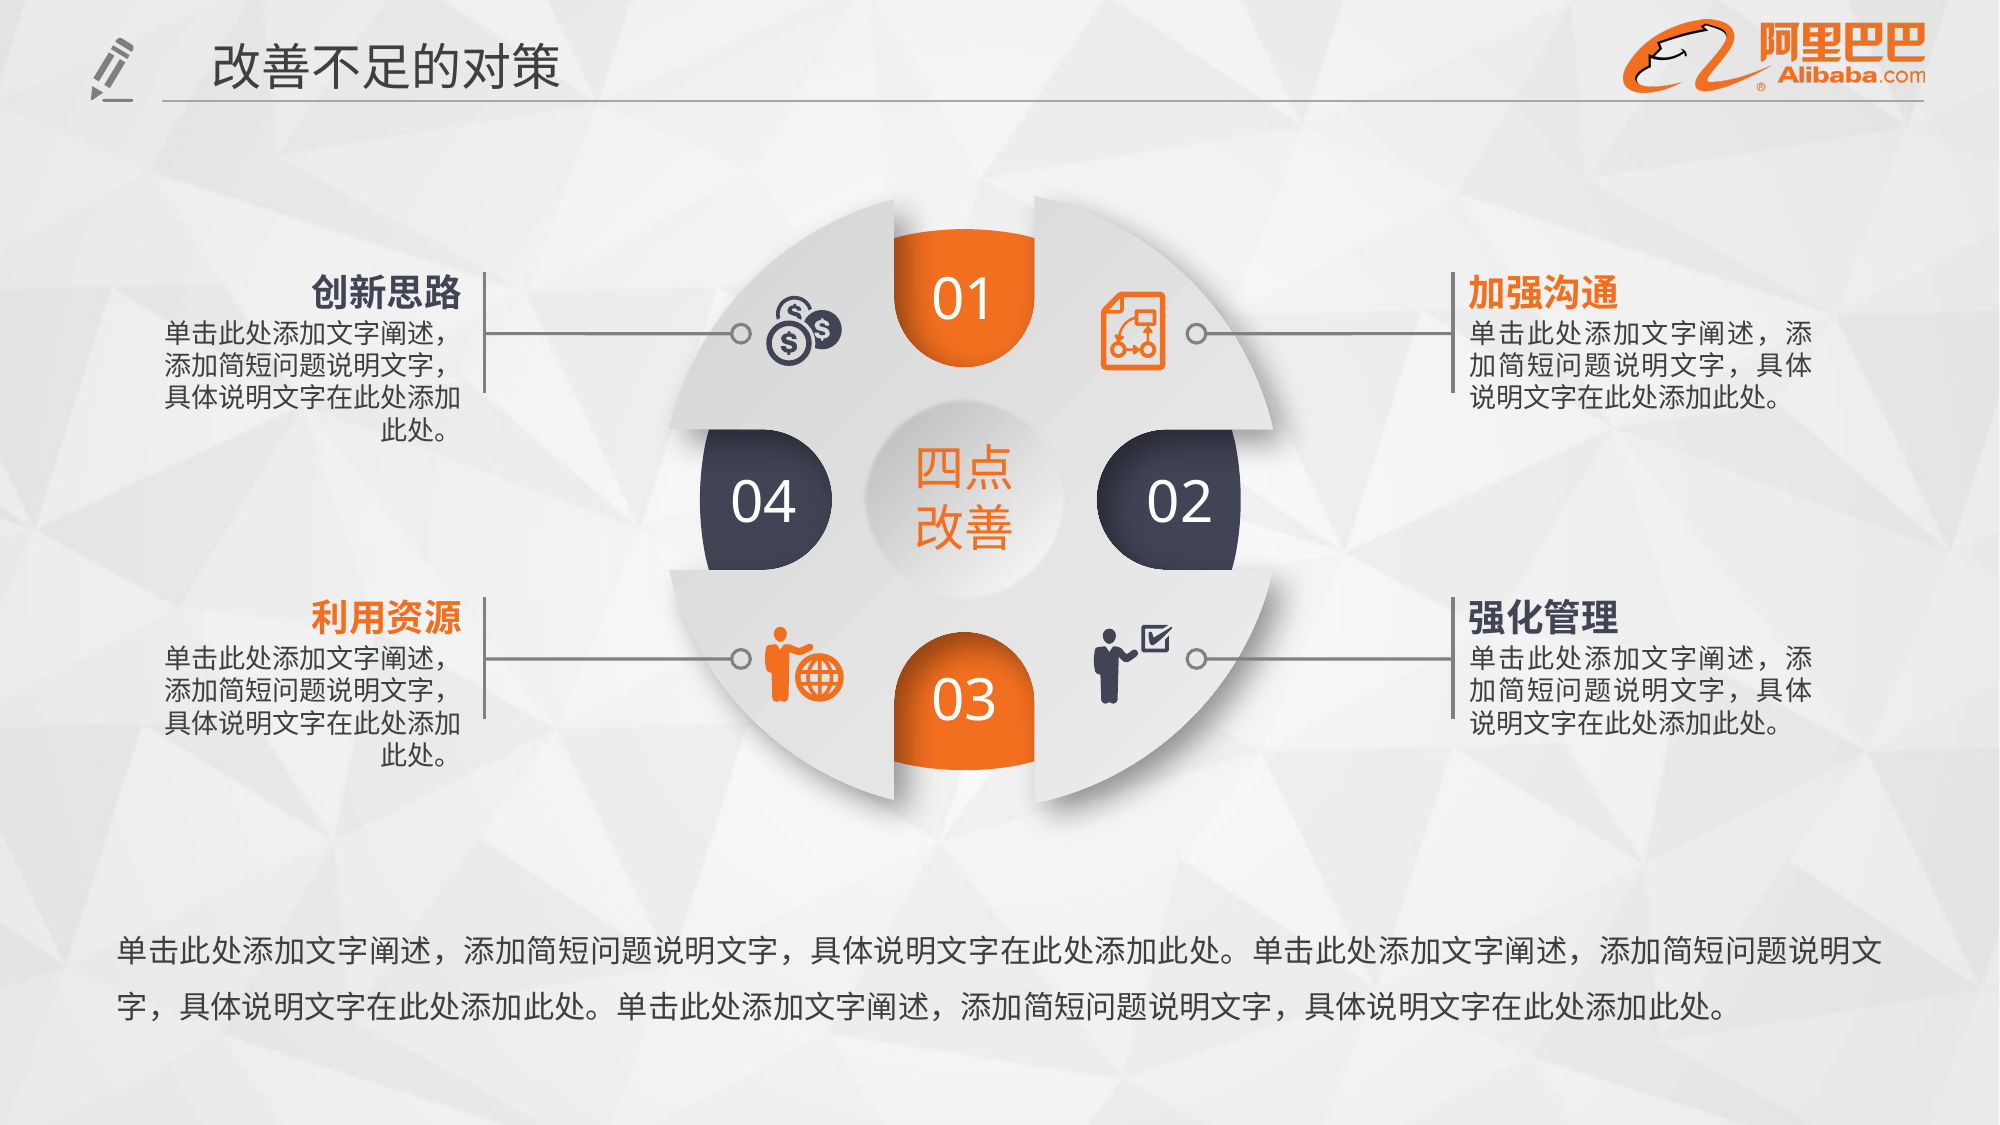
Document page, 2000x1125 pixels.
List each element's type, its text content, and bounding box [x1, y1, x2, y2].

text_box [1453, 261, 1827, 423]
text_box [125, 261, 477, 456]
text_box 单击此处添加文字阐述，添加简短问题说明文字，具体说明文字在此处添加此处。单击此处添加文字阐述，添加简短问题说明文字，具体说明文字在此处添加此处。单击此处添加文字阐述，添加简短问题说明文字，具体说明文字在此处添加此处。 [101, 905, 1898, 1033]
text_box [765, 295, 843, 367]
text_box [93, 52, 115, 82]
text_box [115, 37, 134, 52]
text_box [1453, 586, 1827, 748]
text_box [102, 98, 134, 102]
text_box [104, 59, 126, 89]
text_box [125, 586, 477, 781]
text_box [484, 271, 751, 394]
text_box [764, 626, 844, 703]
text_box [669, 196, 1274, 804]
text_box [110, 45, 130, 59]
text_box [1100, 291, 1166, 371]
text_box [1092, 624, 1174, 704]
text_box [484, 596, 751, 719]
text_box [1186, 596, 1448, 719]
picture [0, 0, 2000, 1125]
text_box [1186, 271, 1448, 394]
text_box [90, 86, 104, 101]
text_box 改善不足的对策 [196, 28, 577, 100]
